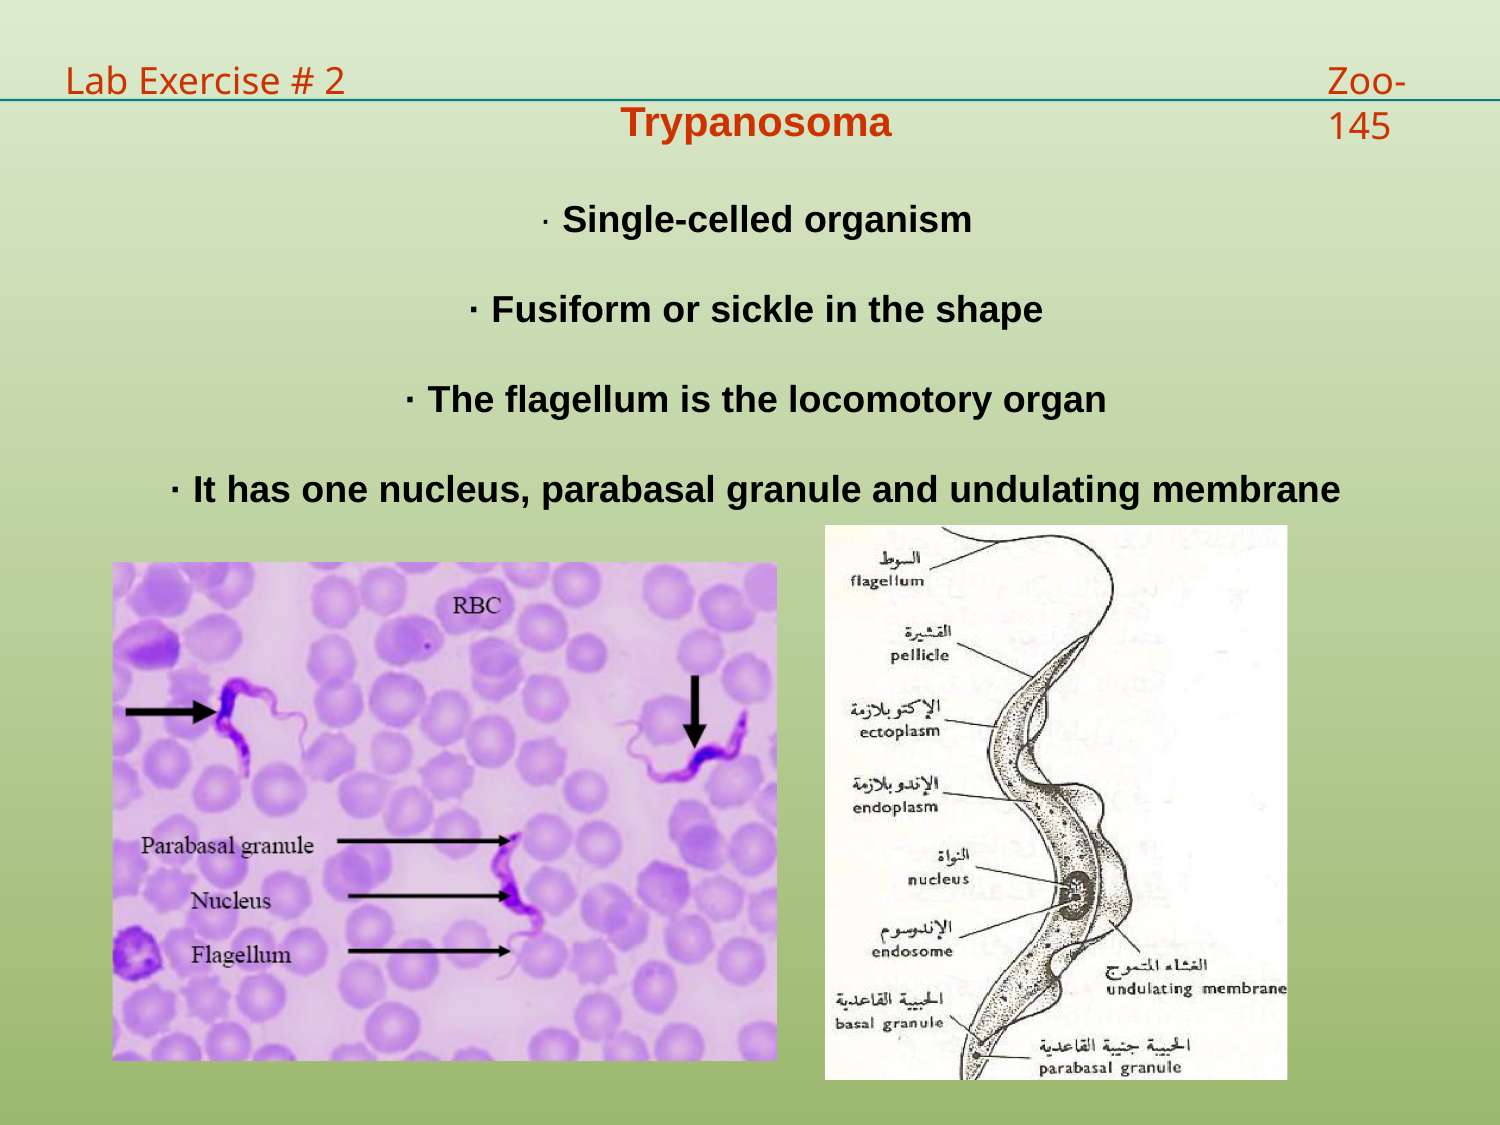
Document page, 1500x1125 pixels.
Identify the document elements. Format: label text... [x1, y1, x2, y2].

picture [112, 562, 778, 1061]
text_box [0, 49, 1500, 111]
picture [824, 524, 1288, 1081]
text_box Trypanosoma · Single-celled organism · Fusiform or sickle in the shape · The flagellum is the locomotory organ · It has one nucleus, parabasal granule and undulating membrane [149, 119, 1363, 518]
